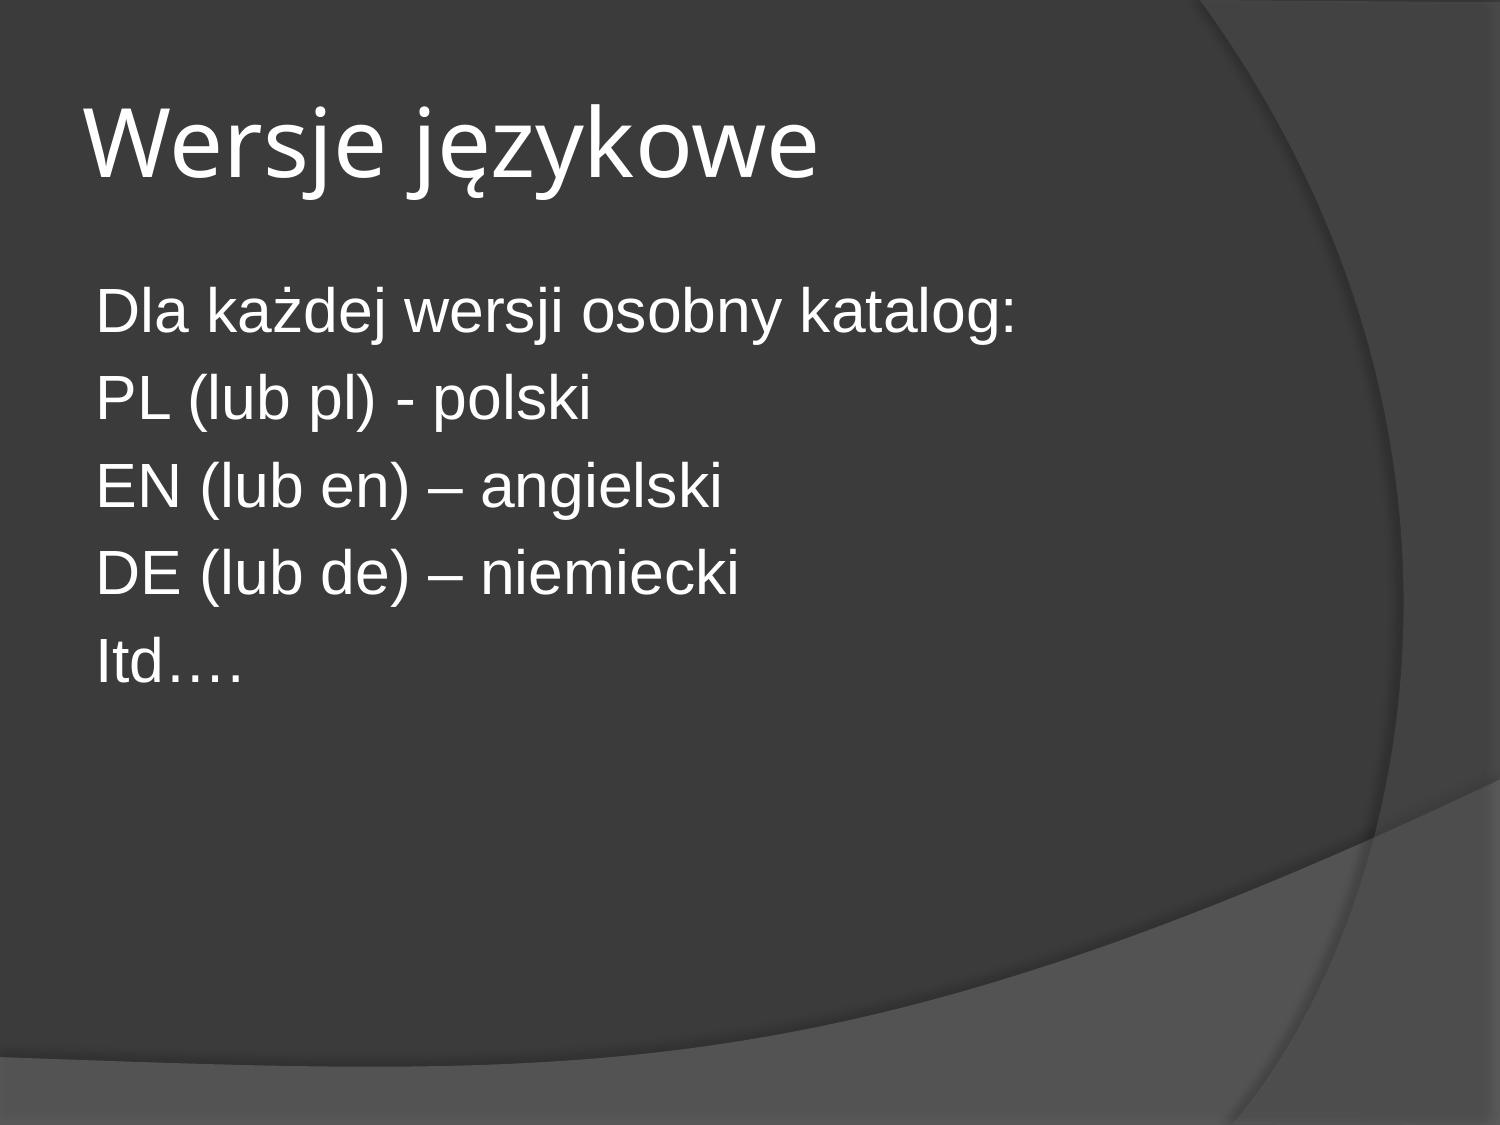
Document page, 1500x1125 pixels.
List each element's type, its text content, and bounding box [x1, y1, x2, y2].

list Dla każdej wersji osobny katalog: PL (lub pl) - polski EN (lub en) – angielski DE (lub de) – niemiecki Itd…. [75, 262, 1300, 1005]
title Wersje językowe [75, 45, 1300, 233]
